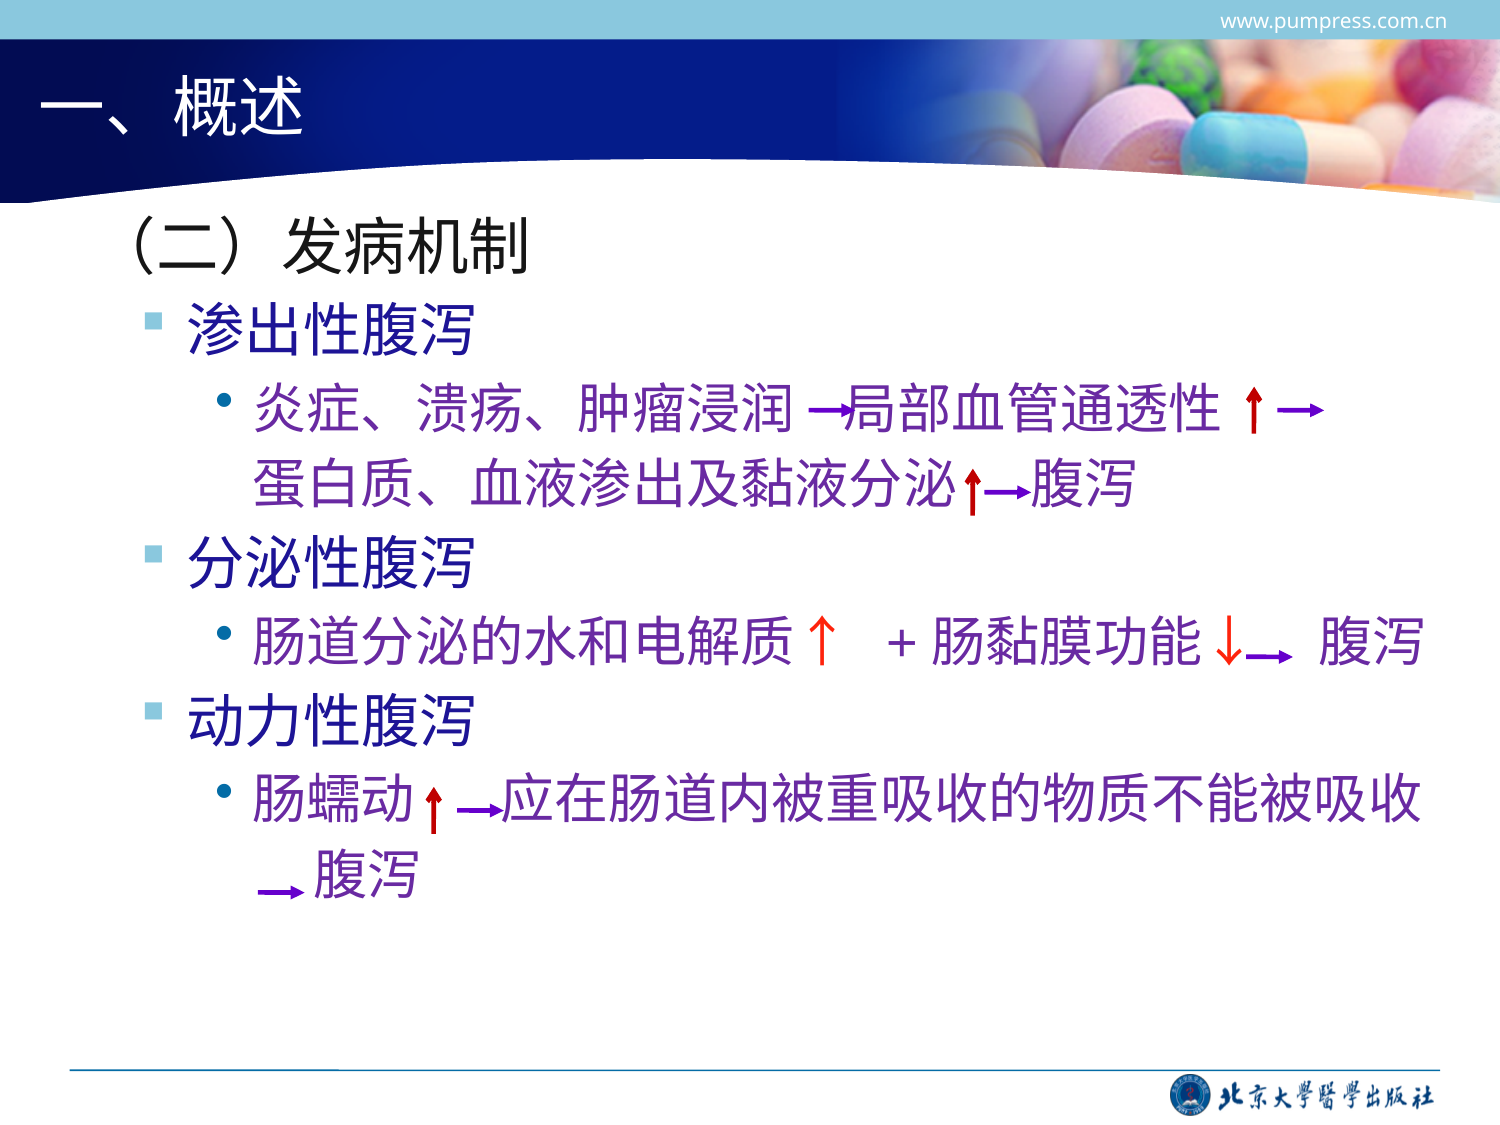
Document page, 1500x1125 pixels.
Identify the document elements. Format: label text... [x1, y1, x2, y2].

picture [1170, 1074, 1436, 1118]
picture [0, 40, 1500, 203]
title 一、概述 [23, 58, 1349, 152]
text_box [433, 786, 505, 834]
list （二）发病机制 渗出性腹泻 炎症、溃疡、肿瘤浸润 局部血管通透性 蛋白质、血液渗出及黏液分泌 腹泻 分泌性腹泻 肠道分泌的水和电解质↑ +肠黏膜功能↓ 腹泻 动力性腹泻 肠蠕动 应在肠道内被重吸收的物质不能被吸收 腹泻 [49, 198, 1463, 1026]
slide_number www.pumpress.com.cn [1024, 0, 1463, 38]
